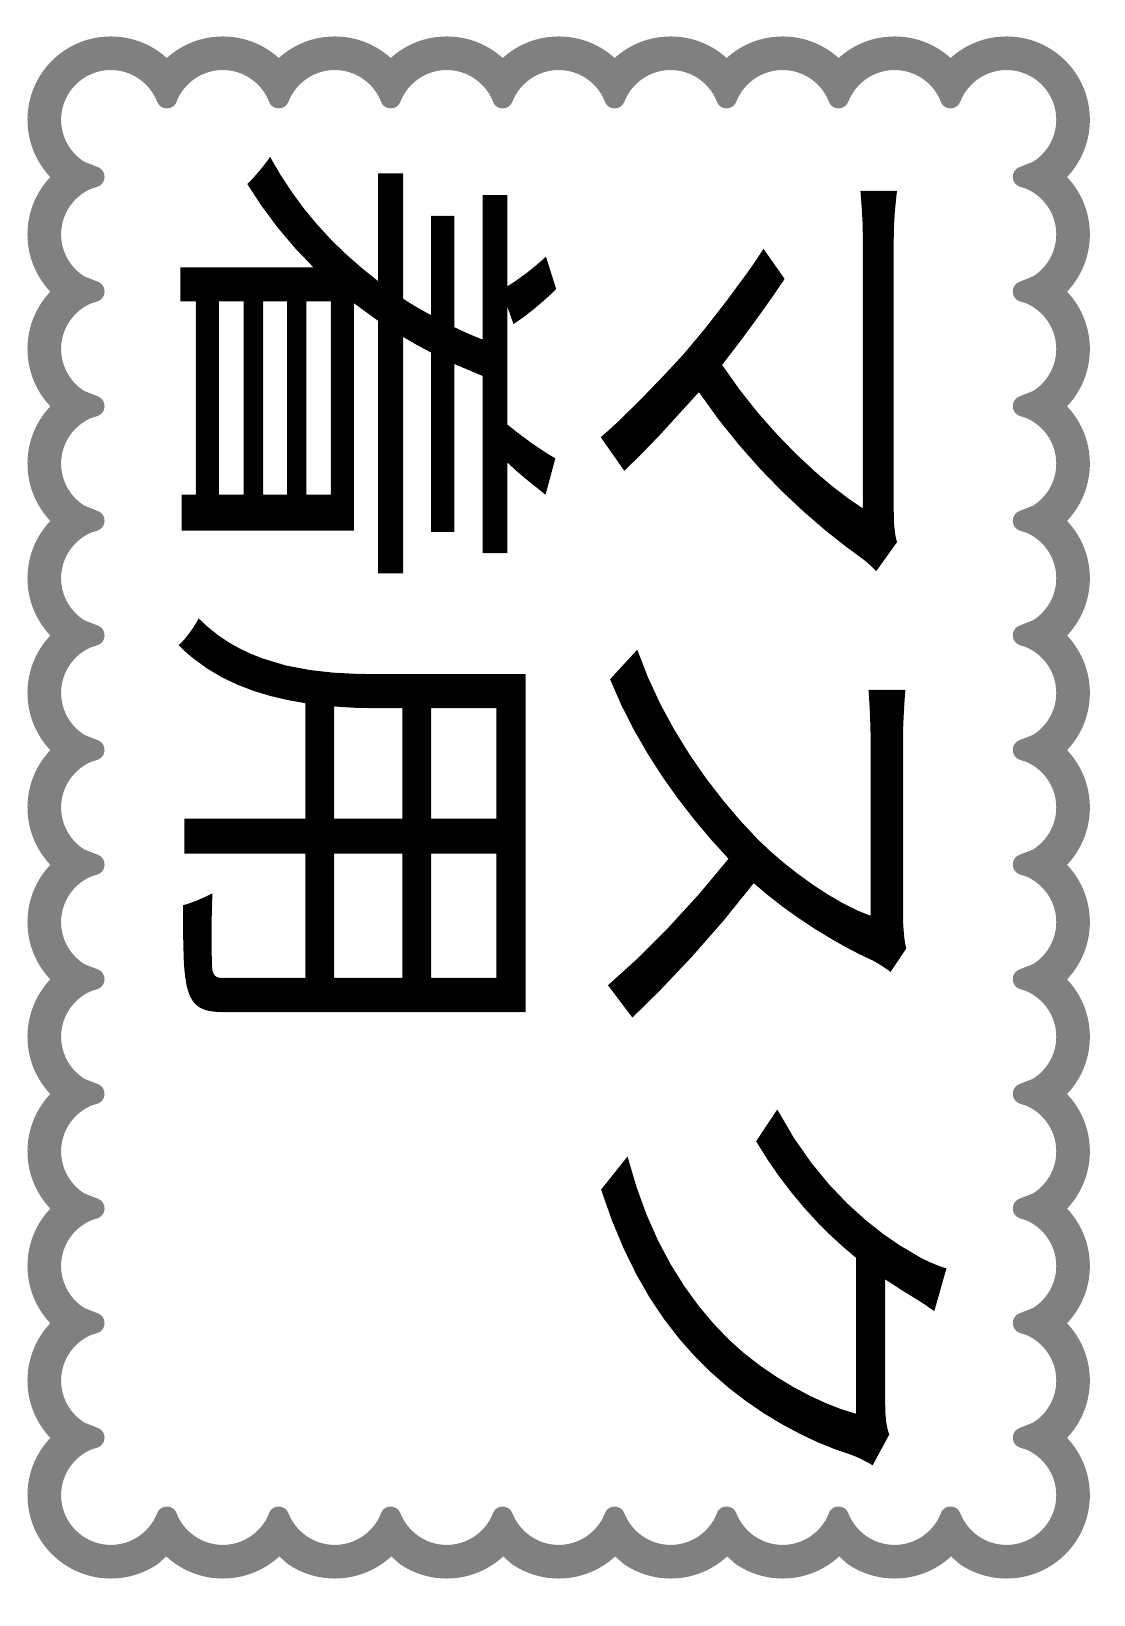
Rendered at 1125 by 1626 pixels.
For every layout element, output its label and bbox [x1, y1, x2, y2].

text_box [35, 44, 1082, 1571]
